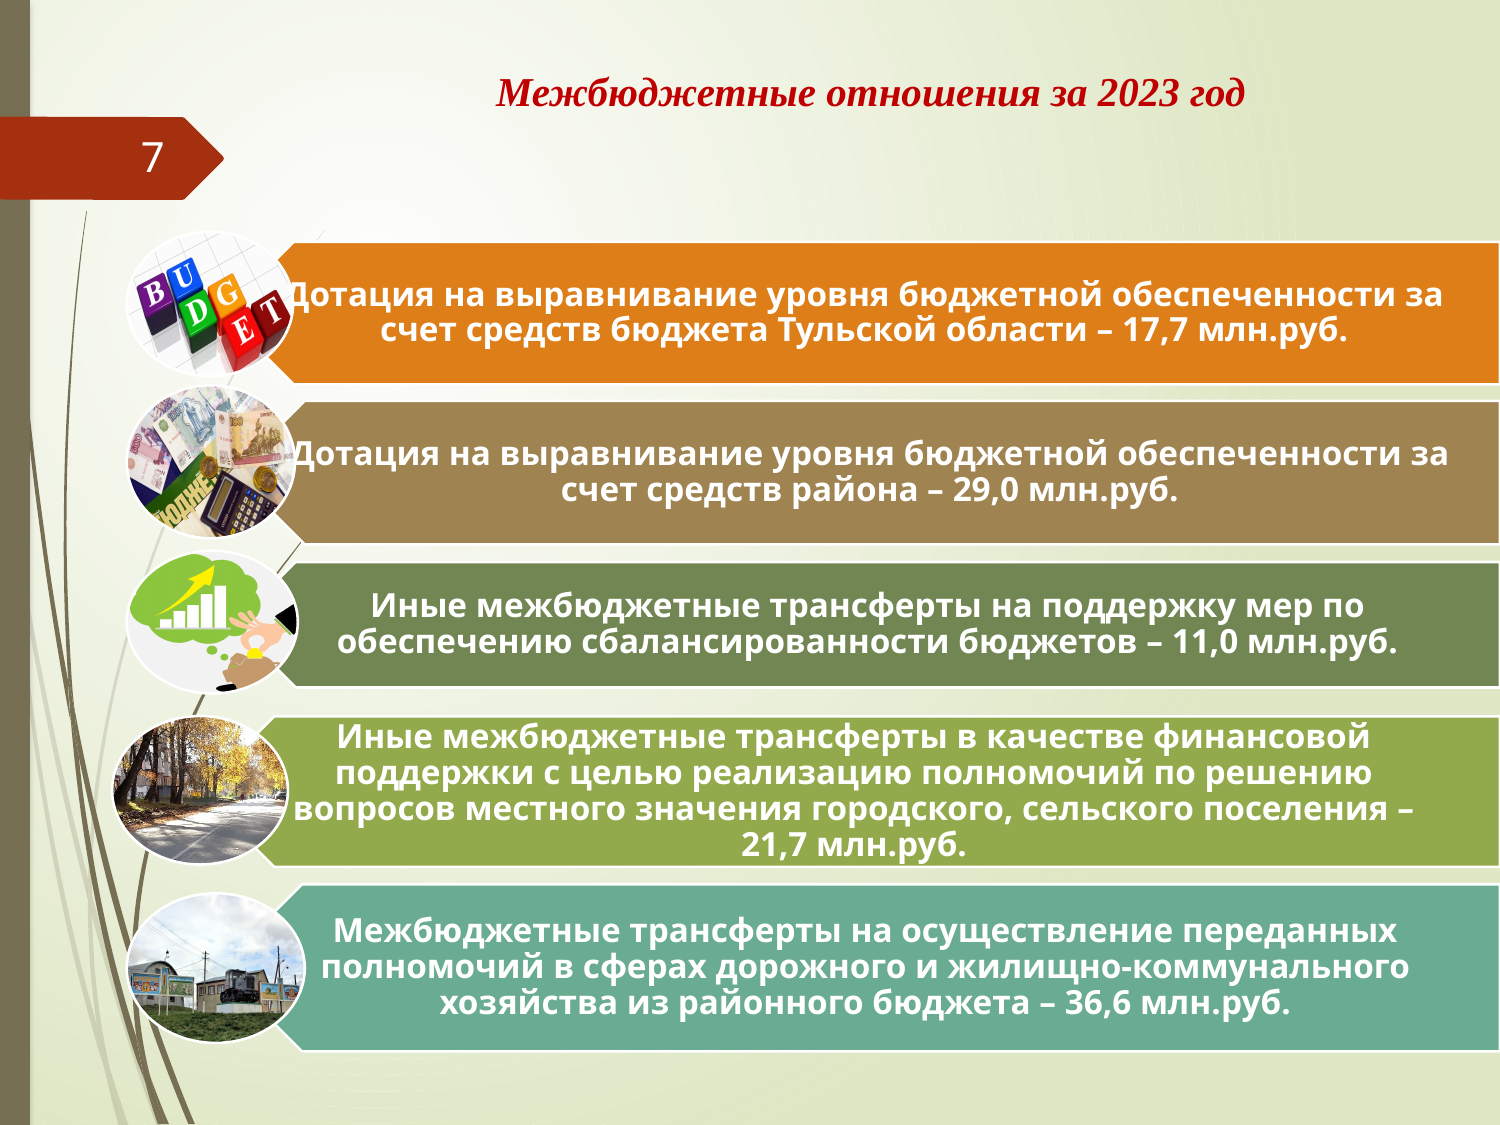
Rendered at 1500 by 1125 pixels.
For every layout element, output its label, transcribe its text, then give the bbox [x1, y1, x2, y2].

slide_number 7 [83, 129, 180, 190]
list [83, 231, 1500, 1118]
title Межбюджетные отношения за 2023 год [242, 0, 1500, 173]
